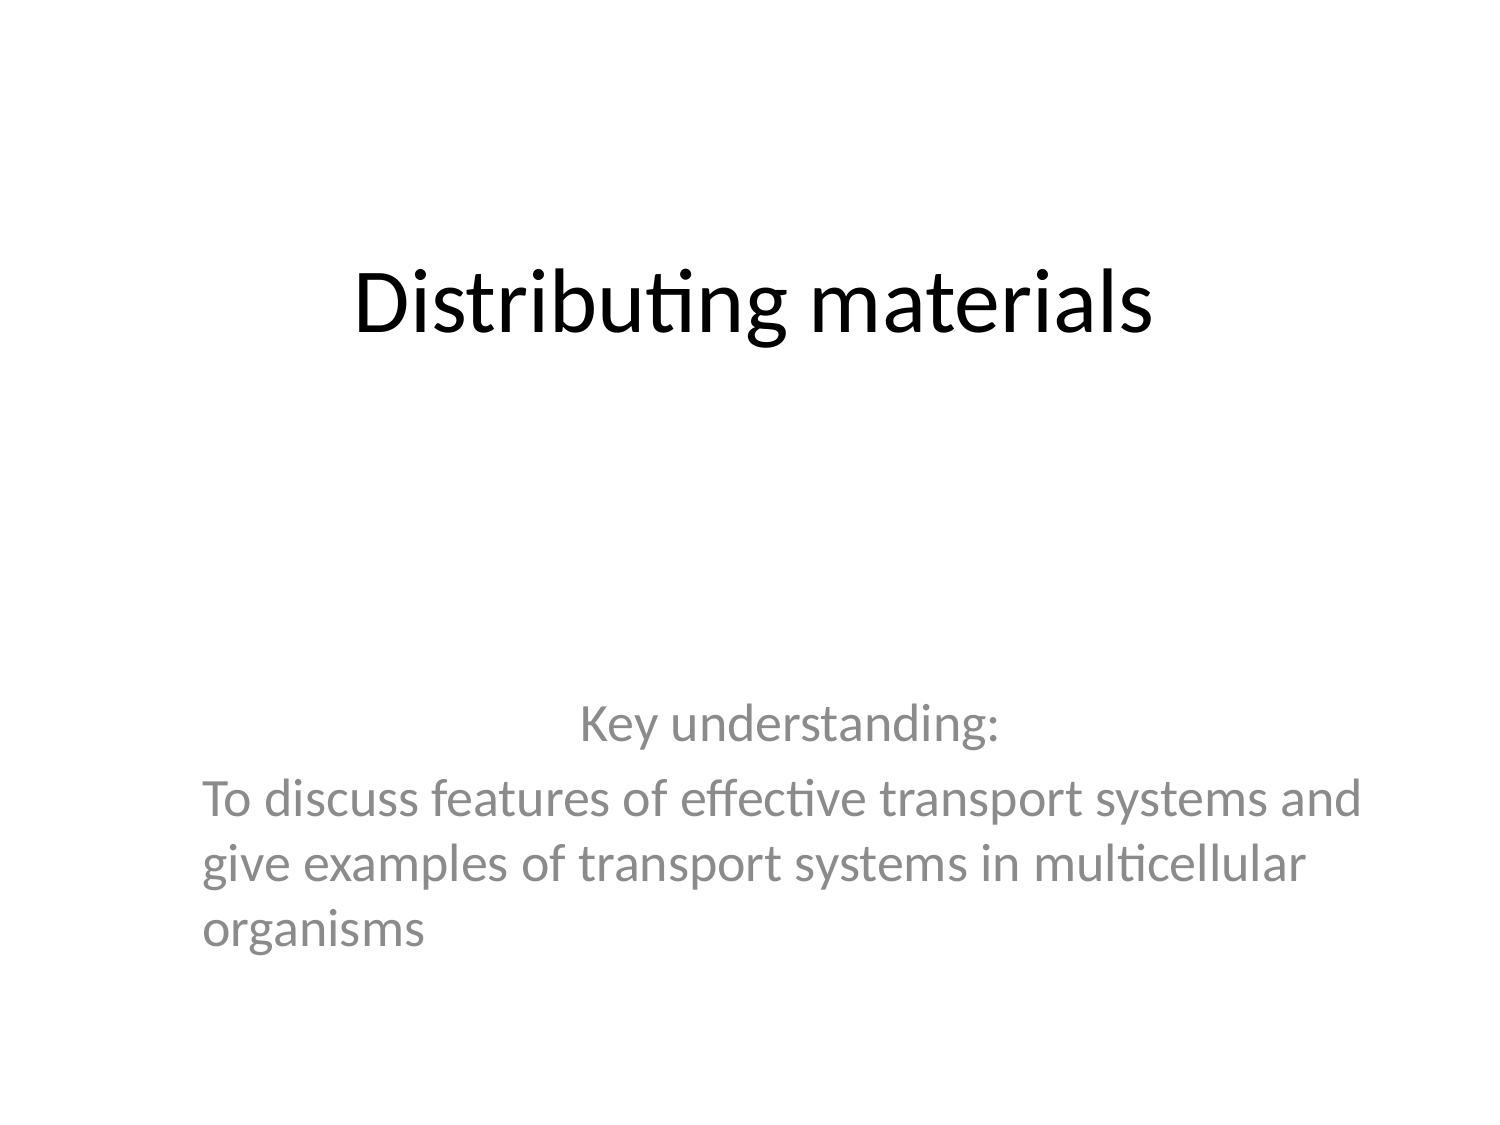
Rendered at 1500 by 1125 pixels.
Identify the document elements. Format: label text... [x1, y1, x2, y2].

subtitle Key understanding: To discuss features of effective transport systems and give examples of transport systems in multicellular organisms [187, 679, 1395, 968]
title Distributing materials [117, 175, 1393, 417]
